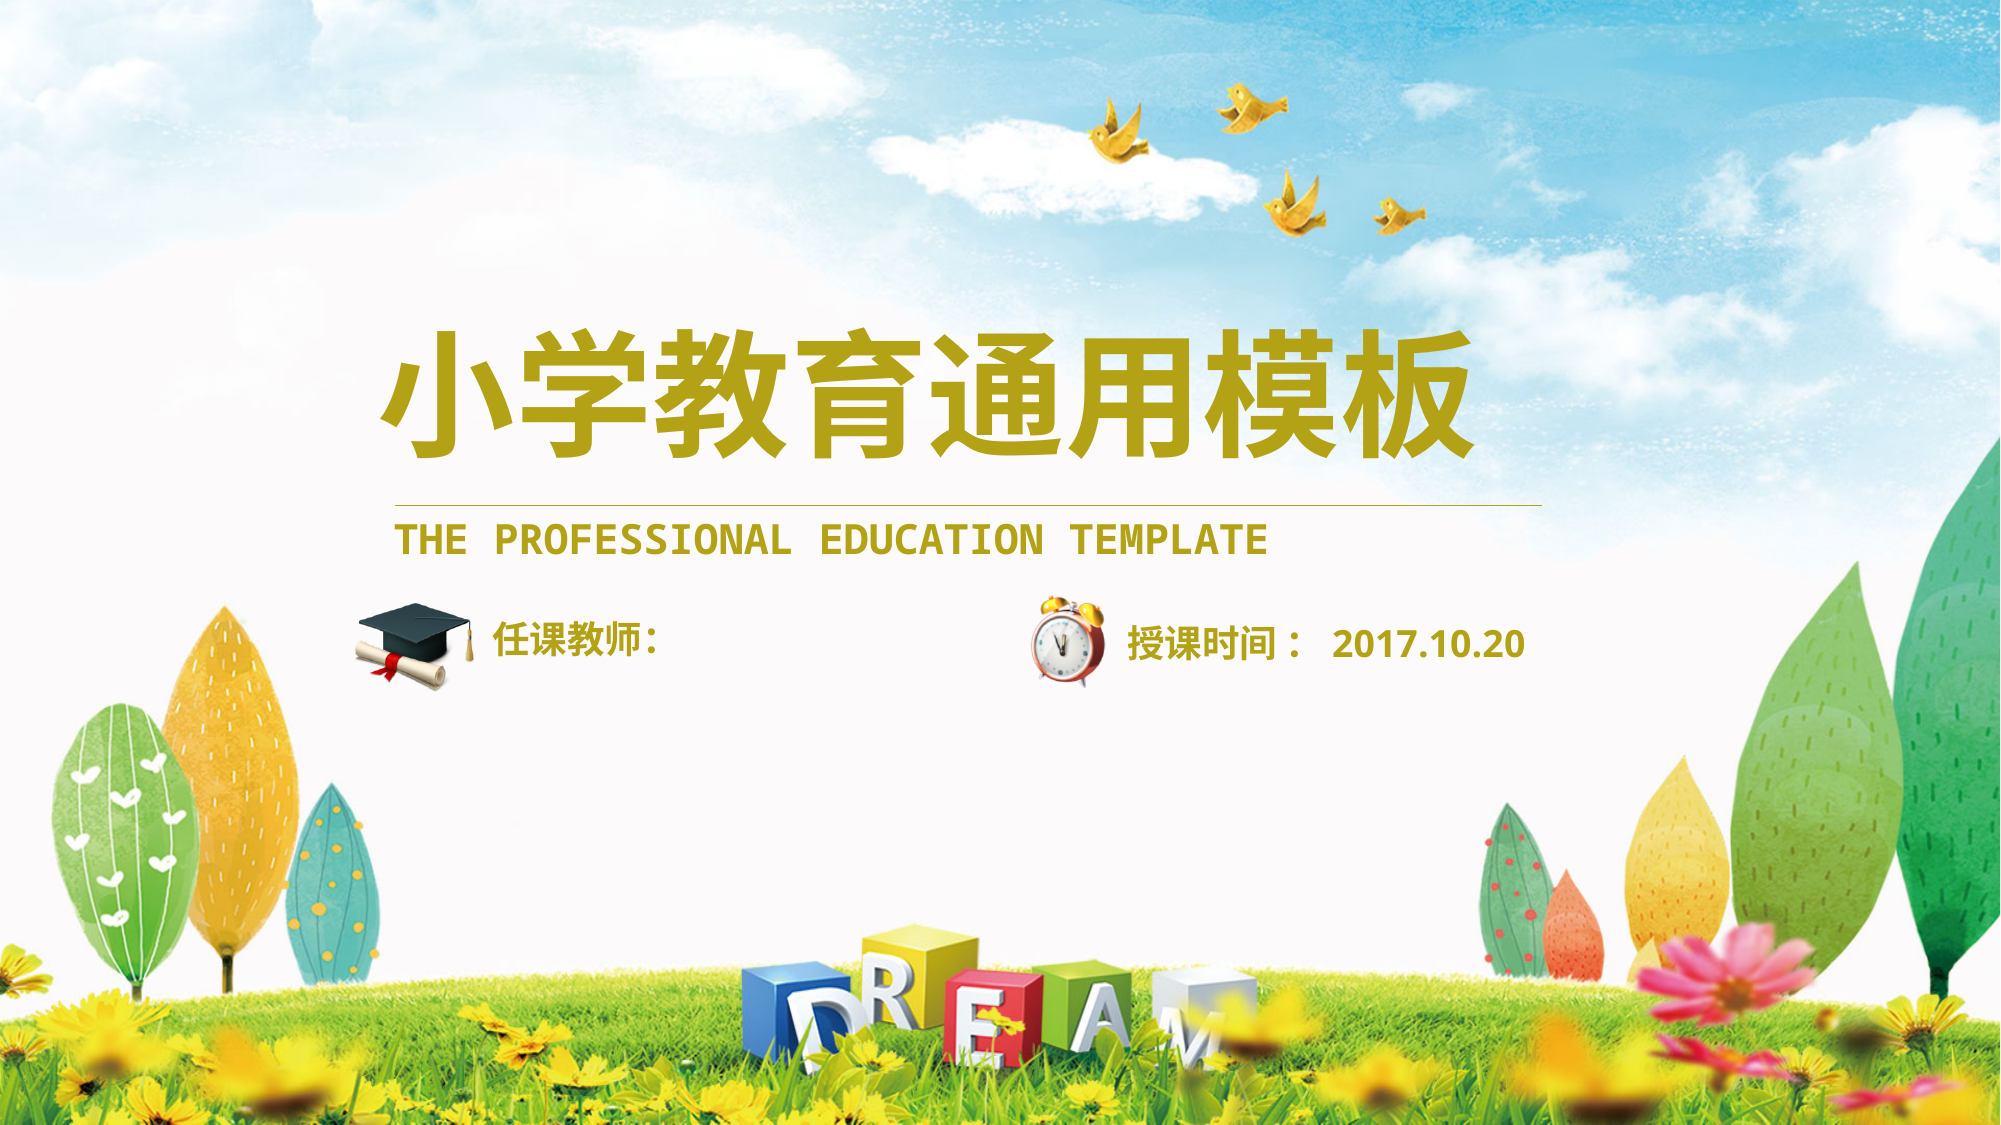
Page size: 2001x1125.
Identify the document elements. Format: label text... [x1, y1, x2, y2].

text_box 任课教师： [478, 608, 896, 669]
text_box THE PROFESSIONAL EDUCATION TEMPLATE [378, 505, 1542, 571]
text_box 小学教育通用模板 [363, 301, 1574, 482]
picture [0, 0, 2001, 1125]
text_box 授课时间 ：2017.10.20 [1113, 612, 1616, 673]
